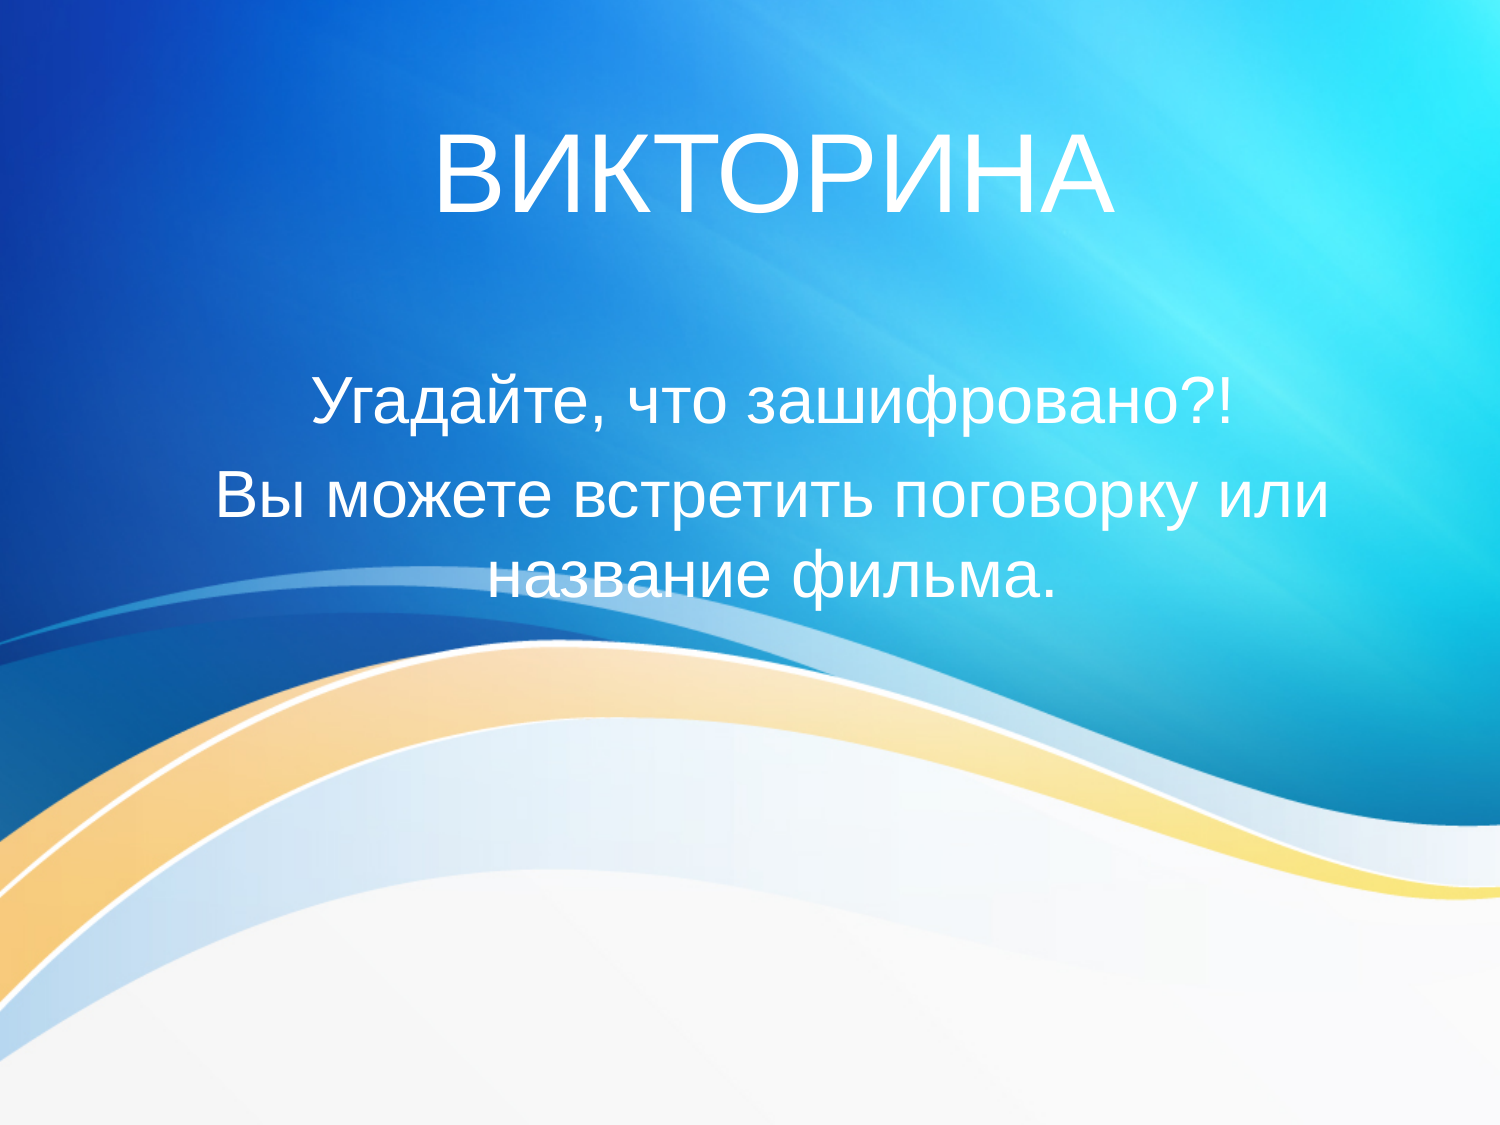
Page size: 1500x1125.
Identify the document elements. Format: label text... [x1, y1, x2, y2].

title ВИКТОРИНА [100, 77, 1447, 257]
picture [0, 0, 1500, 1125]
subtitle Угадайте, что зашифровано?! Вы можете встретить поговорку или название фильма. [99, 349, 1447, 638]
